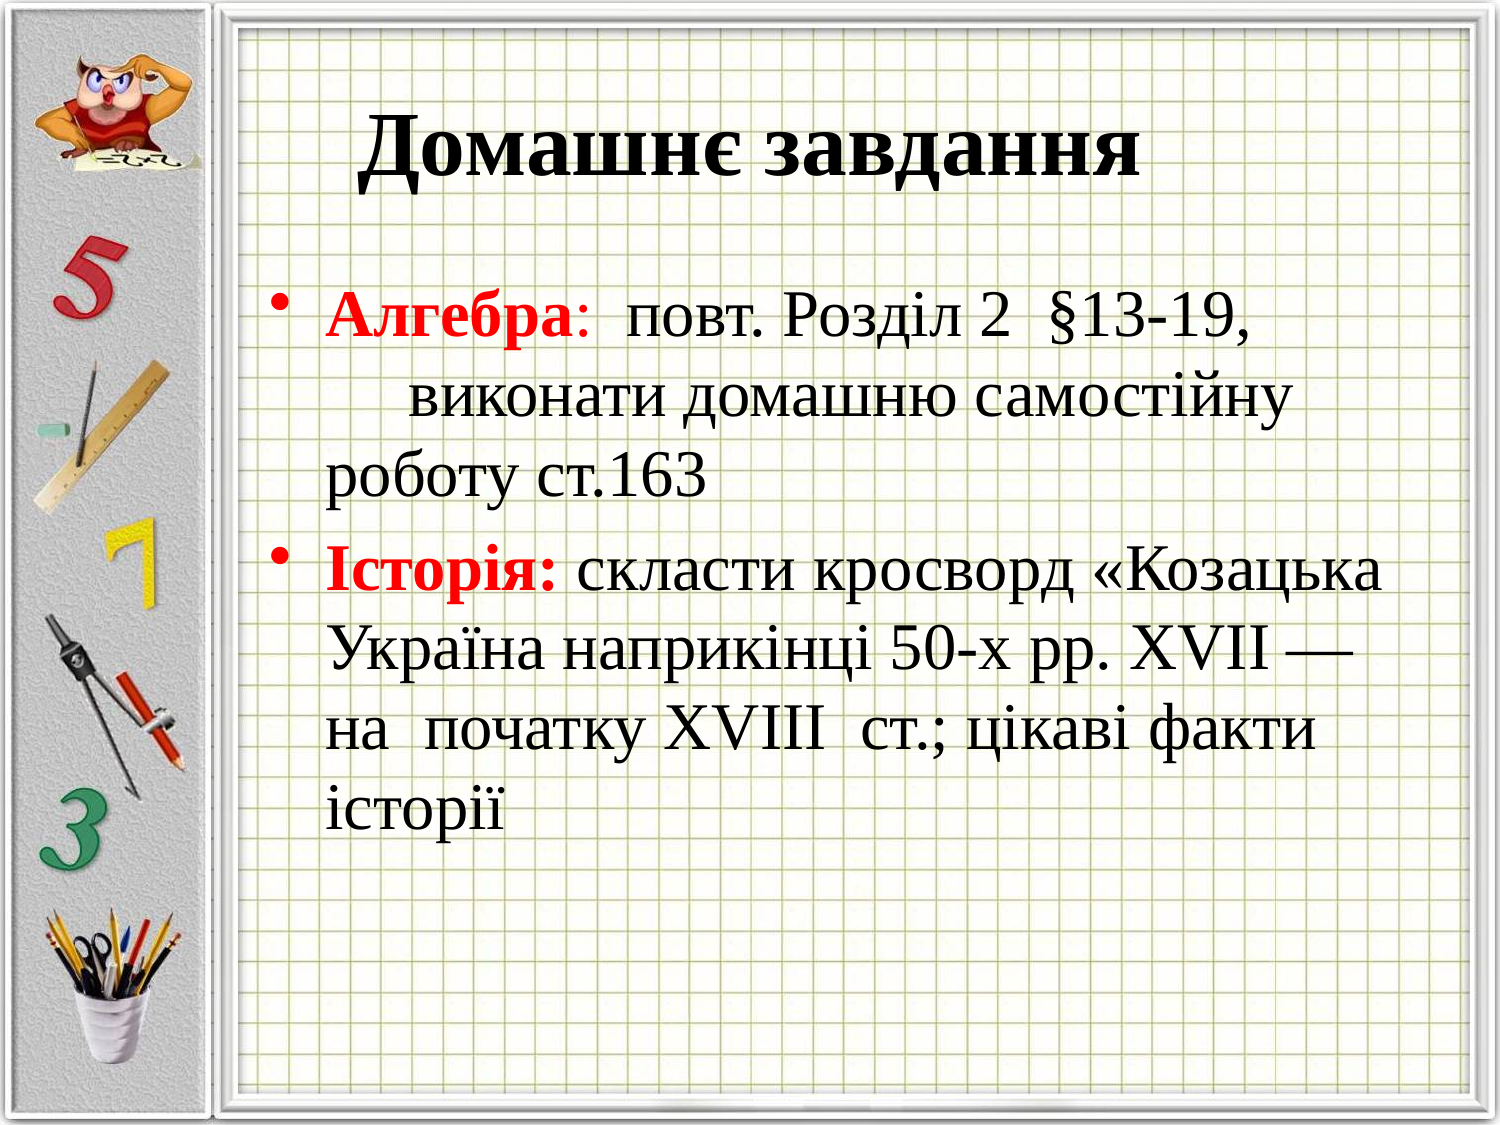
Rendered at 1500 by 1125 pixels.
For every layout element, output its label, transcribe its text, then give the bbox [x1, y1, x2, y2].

list Алгебра: повт. Розділ 2 §13-19, виконати домашню самостійну роботу ст.163 Історія: скласти кросворд «Козацька Україна наприкінці 50-х рр. XVII — на початку XVIII ст.; цікаві факти історії [253, 262, 1425, 1005]
title Домашнє завдання [75, 45, 1425, 233]
picture [0, 0, 1500, 1125]
